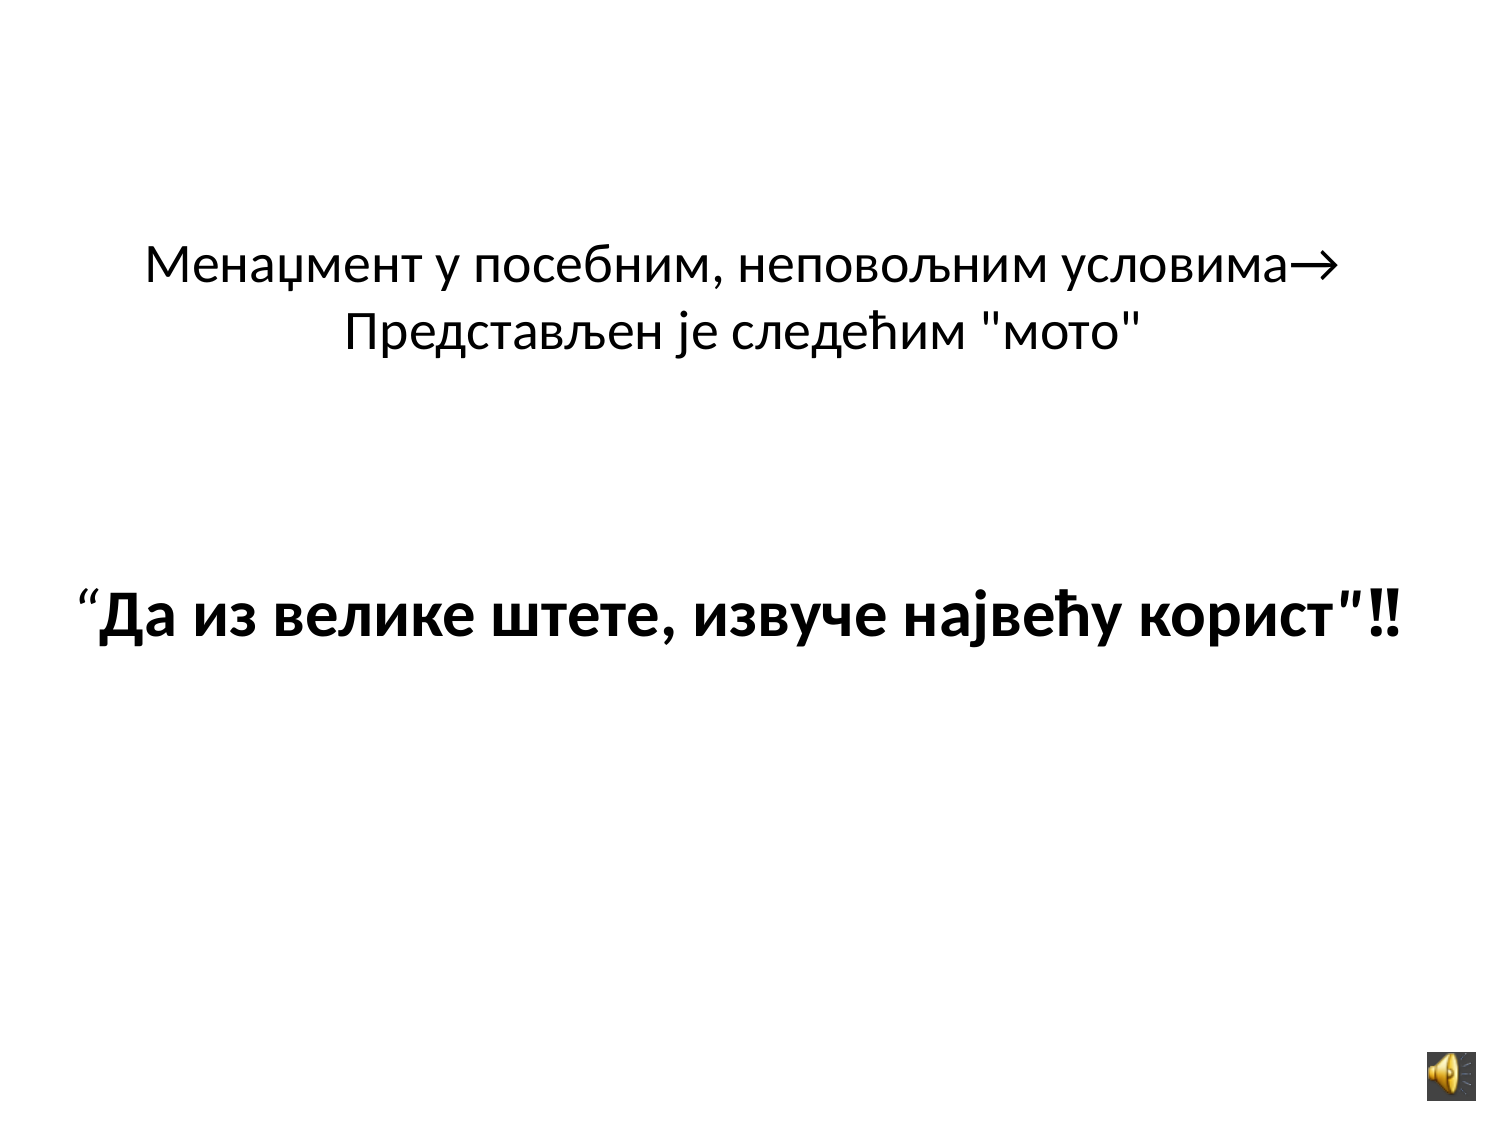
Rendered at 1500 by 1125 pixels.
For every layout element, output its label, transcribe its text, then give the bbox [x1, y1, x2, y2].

title Менаџмент у посебним, неповољним условима→ Представљен је следећим "мото" [75, 200, 1425, 388]
list “Да из велике штете, извуче највећу корист"‼ [0, 562, 1500, 1125]
picture [1426, 1051, 1477, 1102]
